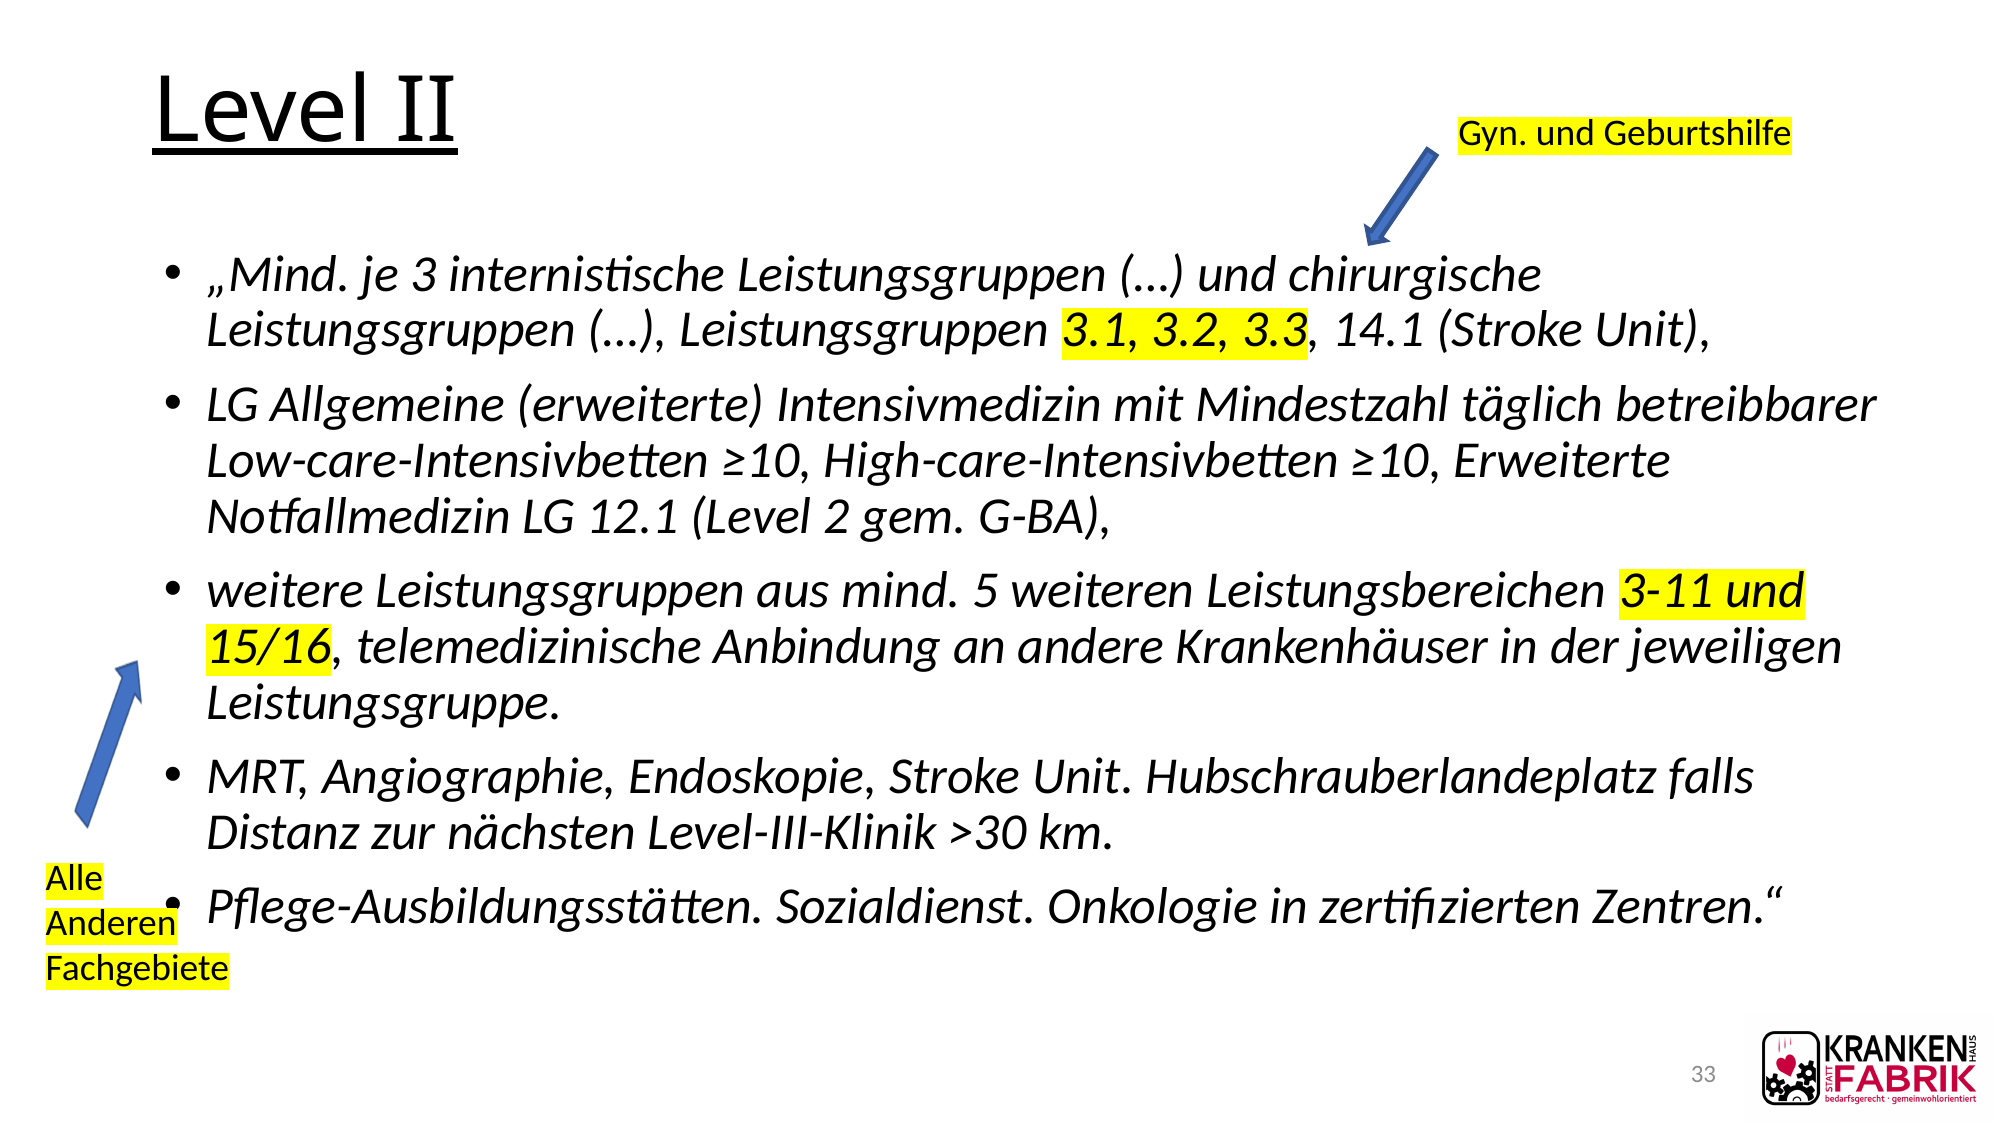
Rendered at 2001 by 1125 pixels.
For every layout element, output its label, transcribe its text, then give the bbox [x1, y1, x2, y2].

picture [74, 659, 142, 829]
slide_number 33 [1281, 1042, 1731, 1103]
title Level II [137, 3, 1863, 221]
text_box Alle Anderen Fachgebiete [30, 846, 245, 996]
text_box Gyn. und Geburtshilfe [1443, 100, 1808, 161]
picture [1744, 1013, 1994, 1123]
text_box [1363, 146, 1440, 246]
list „Mind. je 3 internistische Leistungsgruppen (…) und chirurgische Leistungsgruppen (…), Leistungsgruppen 3.1, 3.2, 3.3, 14.1 (Stroke Unit), LG Allgemeine (erweiterte) Intensivmedizin mit Mindestzahl täglich betreibbarer Low-care-Intensivbetten ≥10, High-care-Intensivbetten ≥10, Erweiterte Notfallmedizin LG 12.1 (Level 2 gem. G-BA), weitere Leistungsgruppen aus mind. 5 weiteren Leistungsbereichen 3-11 und 15/16, telemedizinische Anbindung an andere Krankenhäuser in der jeweiligen Leistungsgruppe. MRT, Angiographie, Endoskopie, Stroke Unit. Hubschrauberlandeplatz falls Distanz zur nächsten Level-III-Klinik >30 km. Pflege-Ausbildungsstätten. Sozialdienst. Onkologie in zertifizierten Zentren.“ [148, 238, 1897, 953]
